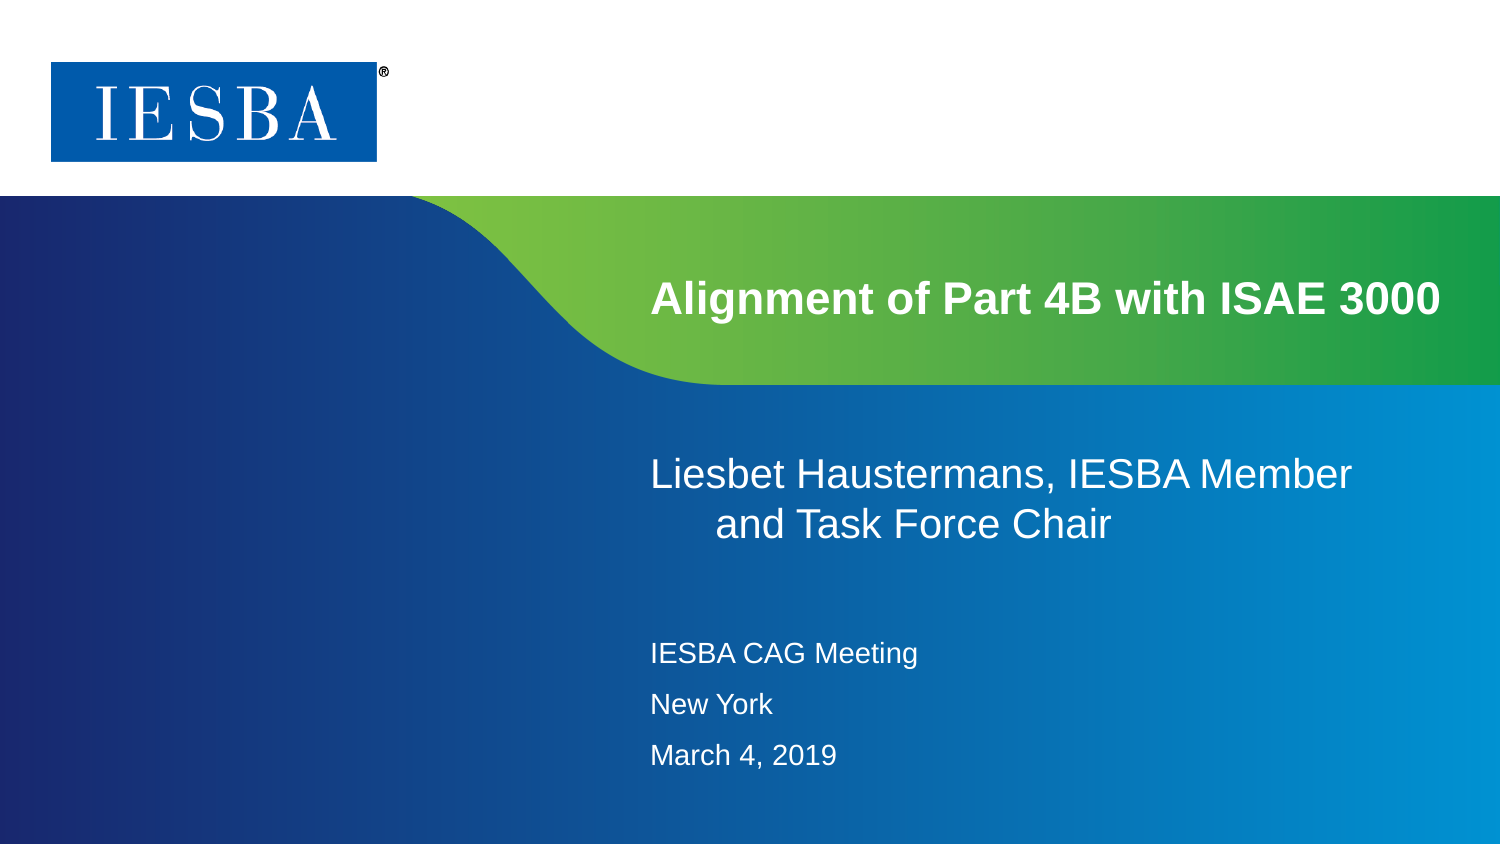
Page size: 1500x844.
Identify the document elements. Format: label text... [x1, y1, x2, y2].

title Alignment of Part 4B with ISAE 3000 [650, 262, 1444, 385]
picture [412, 196, 1500, 385]
picture [51, 62, 389, 162]
text_box Liesbet Haustermans, IESBA Member and Task Force Chair [649, 446, 1443, 599]
subtitle IESBA CAG Meeting New York March 4, 2019 [650, 634, 1400, 789]
